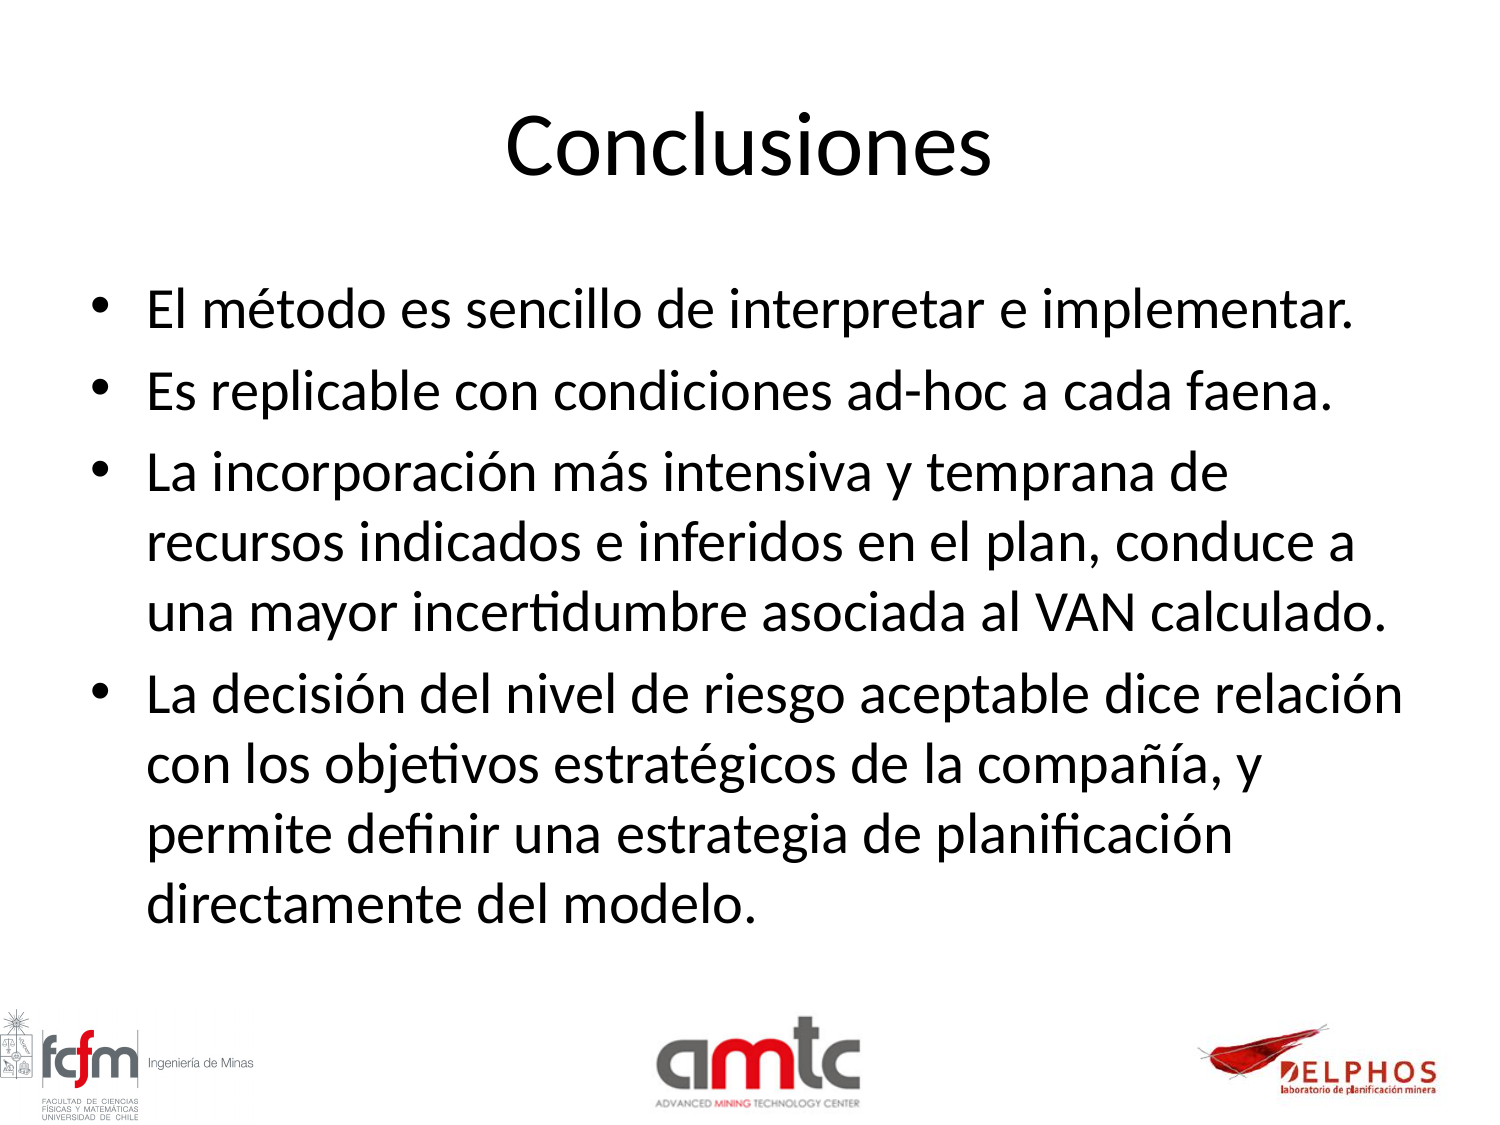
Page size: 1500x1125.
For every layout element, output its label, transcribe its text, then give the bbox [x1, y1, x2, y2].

picture [0, 1006, 254, 1125]
title Conclusiones [74, 44, 1426, 233]
list El método es sencillo de interpretar e implementar. Es replicable con condiciones ad-hoc a cada faena. La incorporación más intensiva y temprana de recursos indicados e inferidos en el plan, conduce a una mayor incertidumbre asociada al VAN calculado. La decisión del nivel de riesgo aceptable dice relación con los objetivos estratégicos de la compañía, y permite definir una estrategia de planificación directamente del modelo. [74, 262, 1426, 1006]
picture [1178, 1006, 1500, 1125]
picture [642, 1006, 876, 1125]
